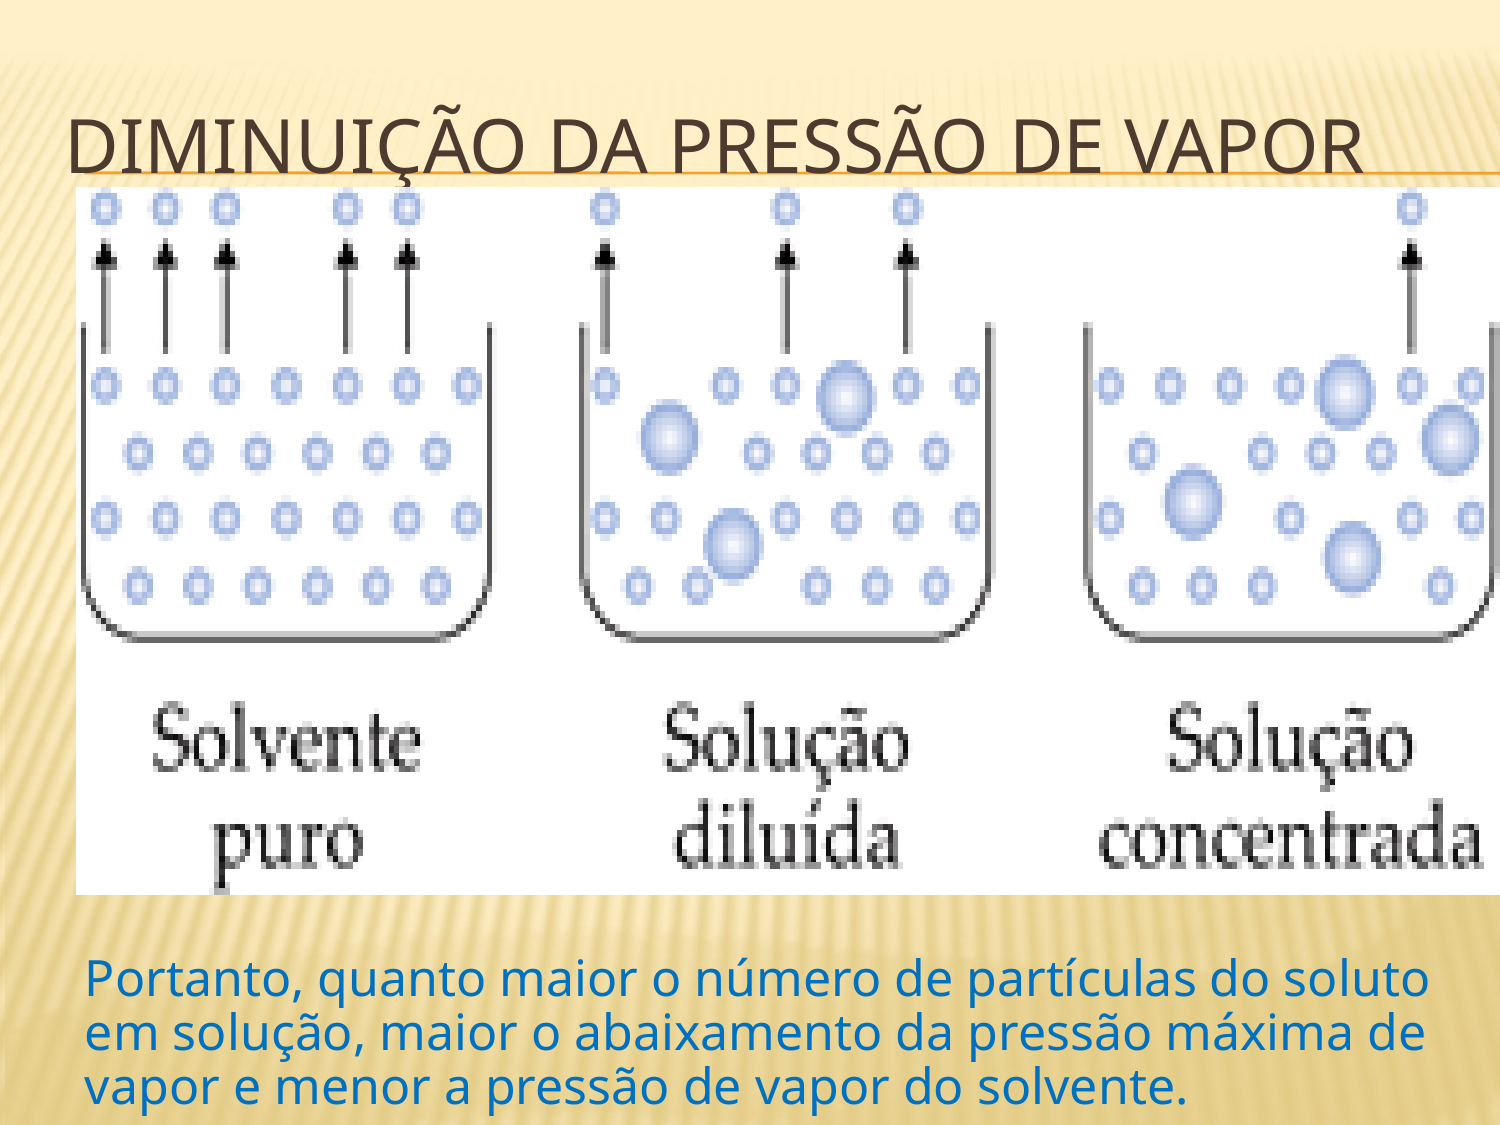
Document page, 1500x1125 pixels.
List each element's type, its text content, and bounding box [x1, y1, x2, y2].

text_box Portanto, quanto maior o número de partículas do soluto em solução, maior o abaixamento da pressão máxima de vapor e menor a pressão de vapor do solvente. [70, 946, 1500, 1123]
picture [76, 187, 1500, 895]
title Diminuição da Pressão de Vapor [50, 75, 1475, 213]
